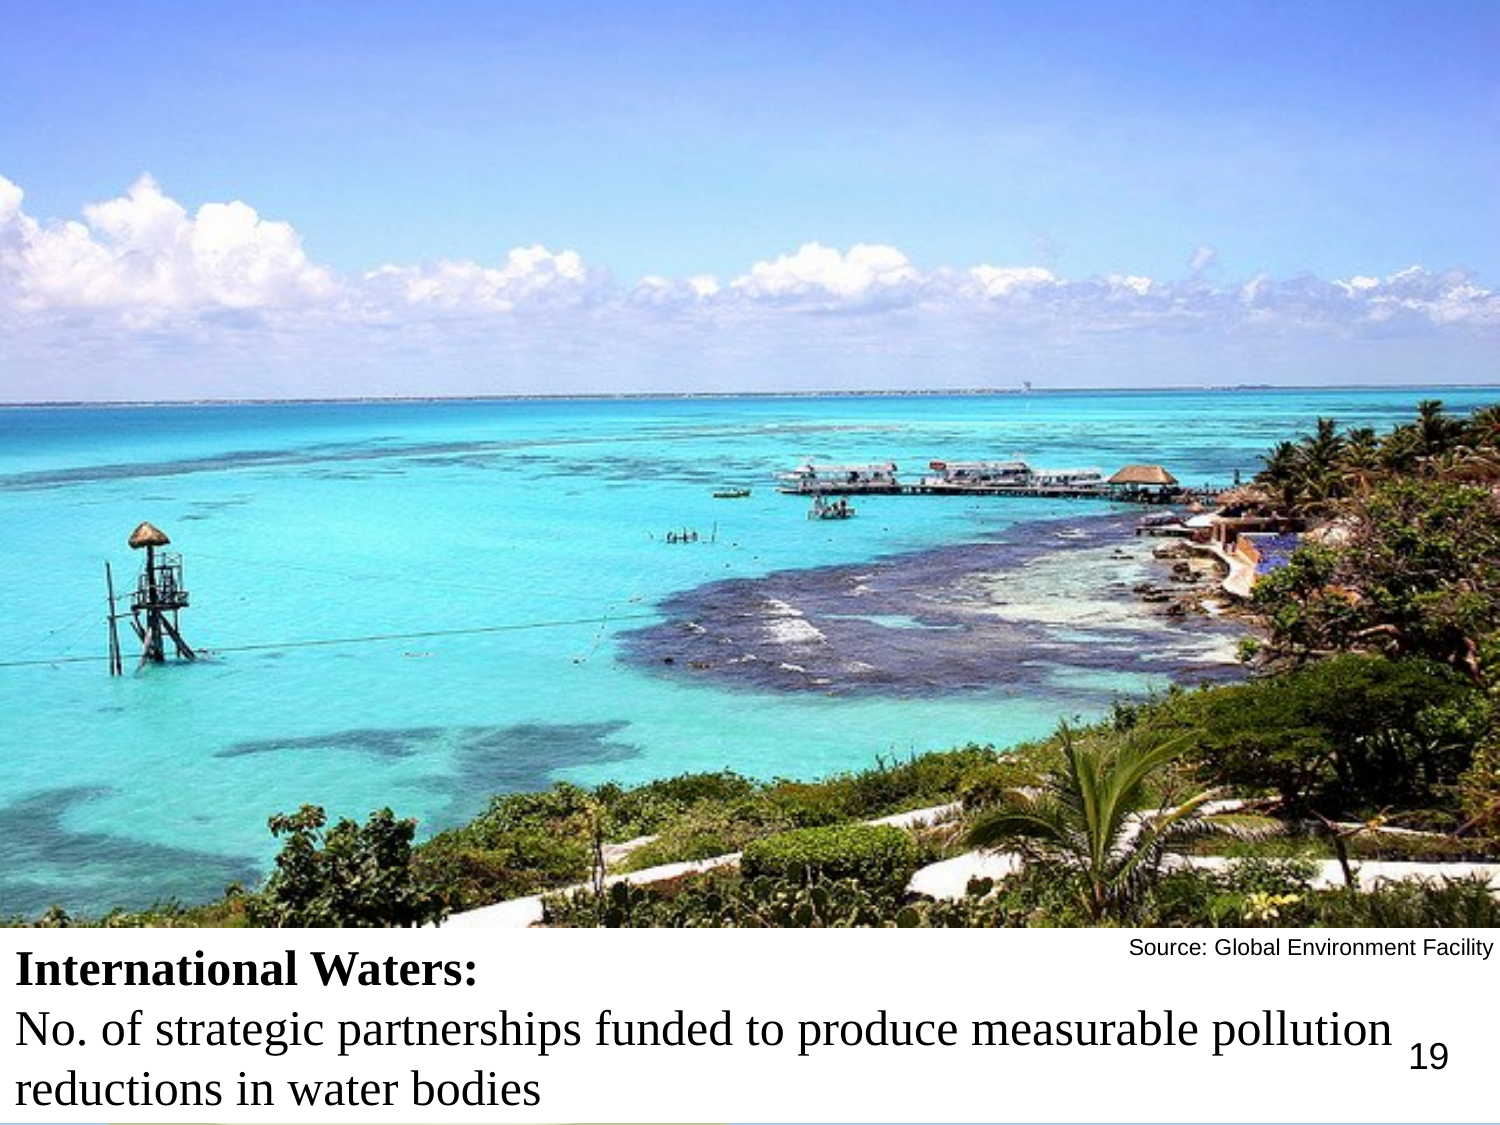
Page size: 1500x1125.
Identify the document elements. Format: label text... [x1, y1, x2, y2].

text_box Source: Global Environment Facility [1114, 935, 1500, 968]
slide_number 19 [1374, 1012, 1500, 1095]
picture [0, 0, 1500, 929]
text_box International Waters: No. of strategic partnerships funded to produce measurable pollution reductions in water bodies [0, 936, 1500, 1123]
